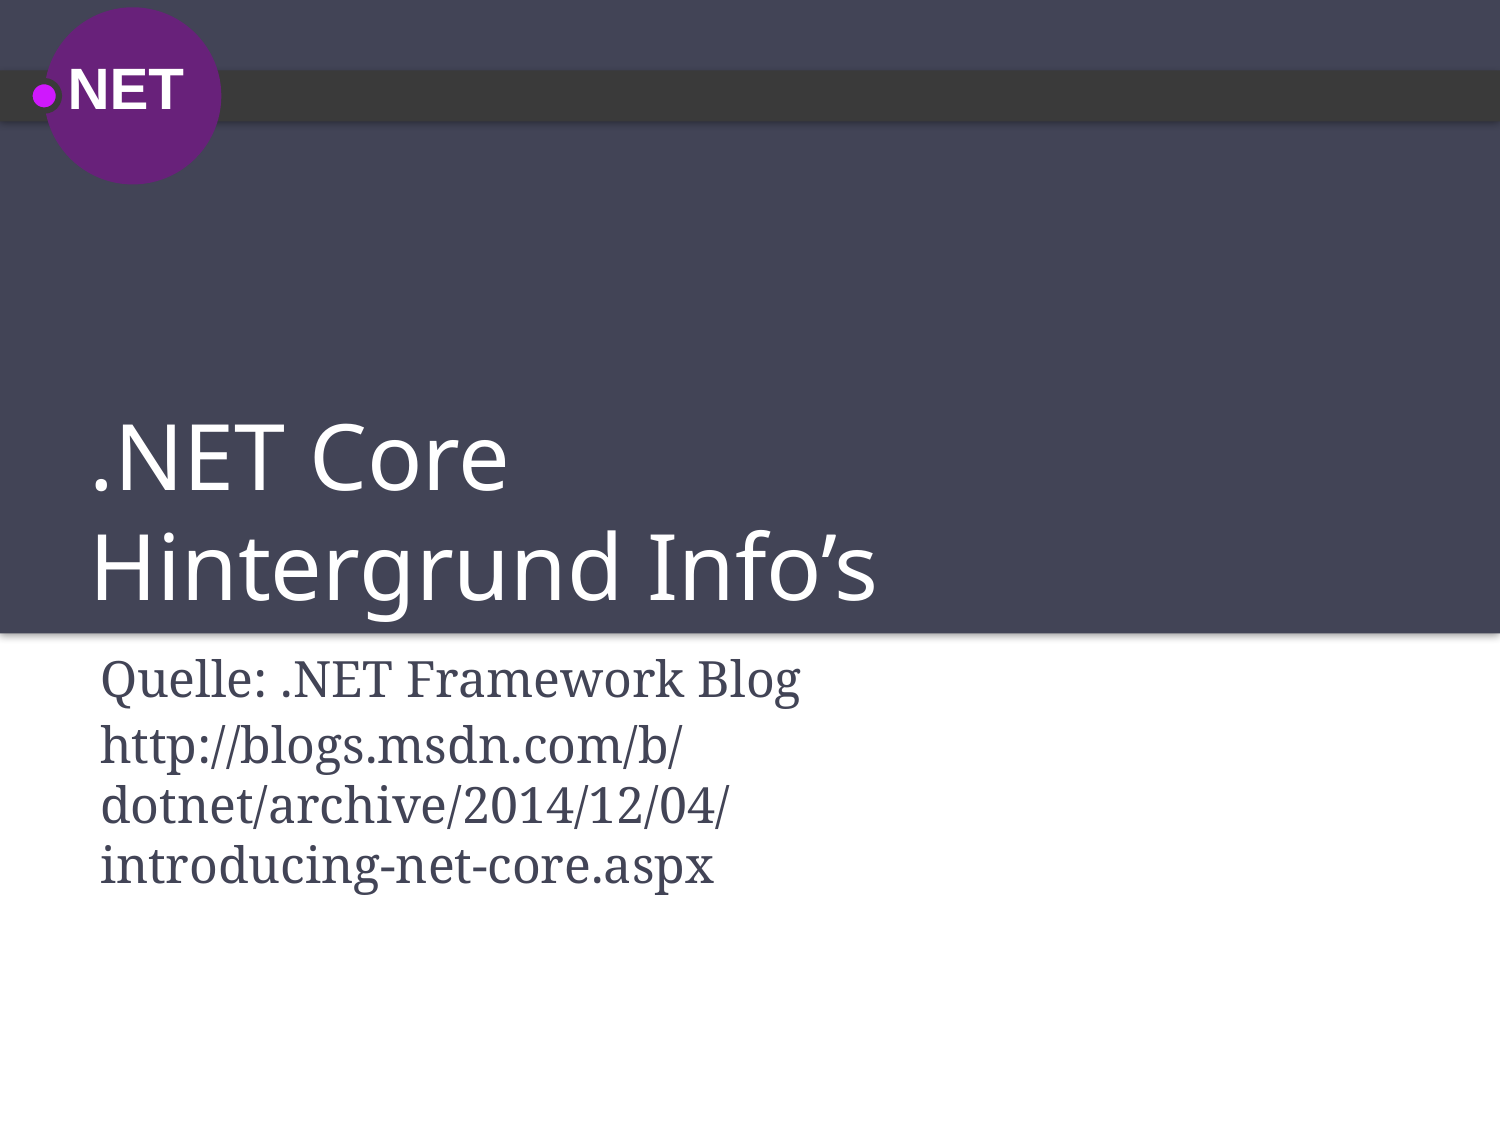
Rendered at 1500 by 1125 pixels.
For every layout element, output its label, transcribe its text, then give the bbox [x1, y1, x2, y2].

subtitle Quelle: .NET Framework Blog http://blogs.msdn.com/b/dotnet/archive/2014/12/04/introducing-net-core.aspx [75, 639, 888, 928]
title .NET Core Hintergrund Info’s [75, 385, 1463, 627]
